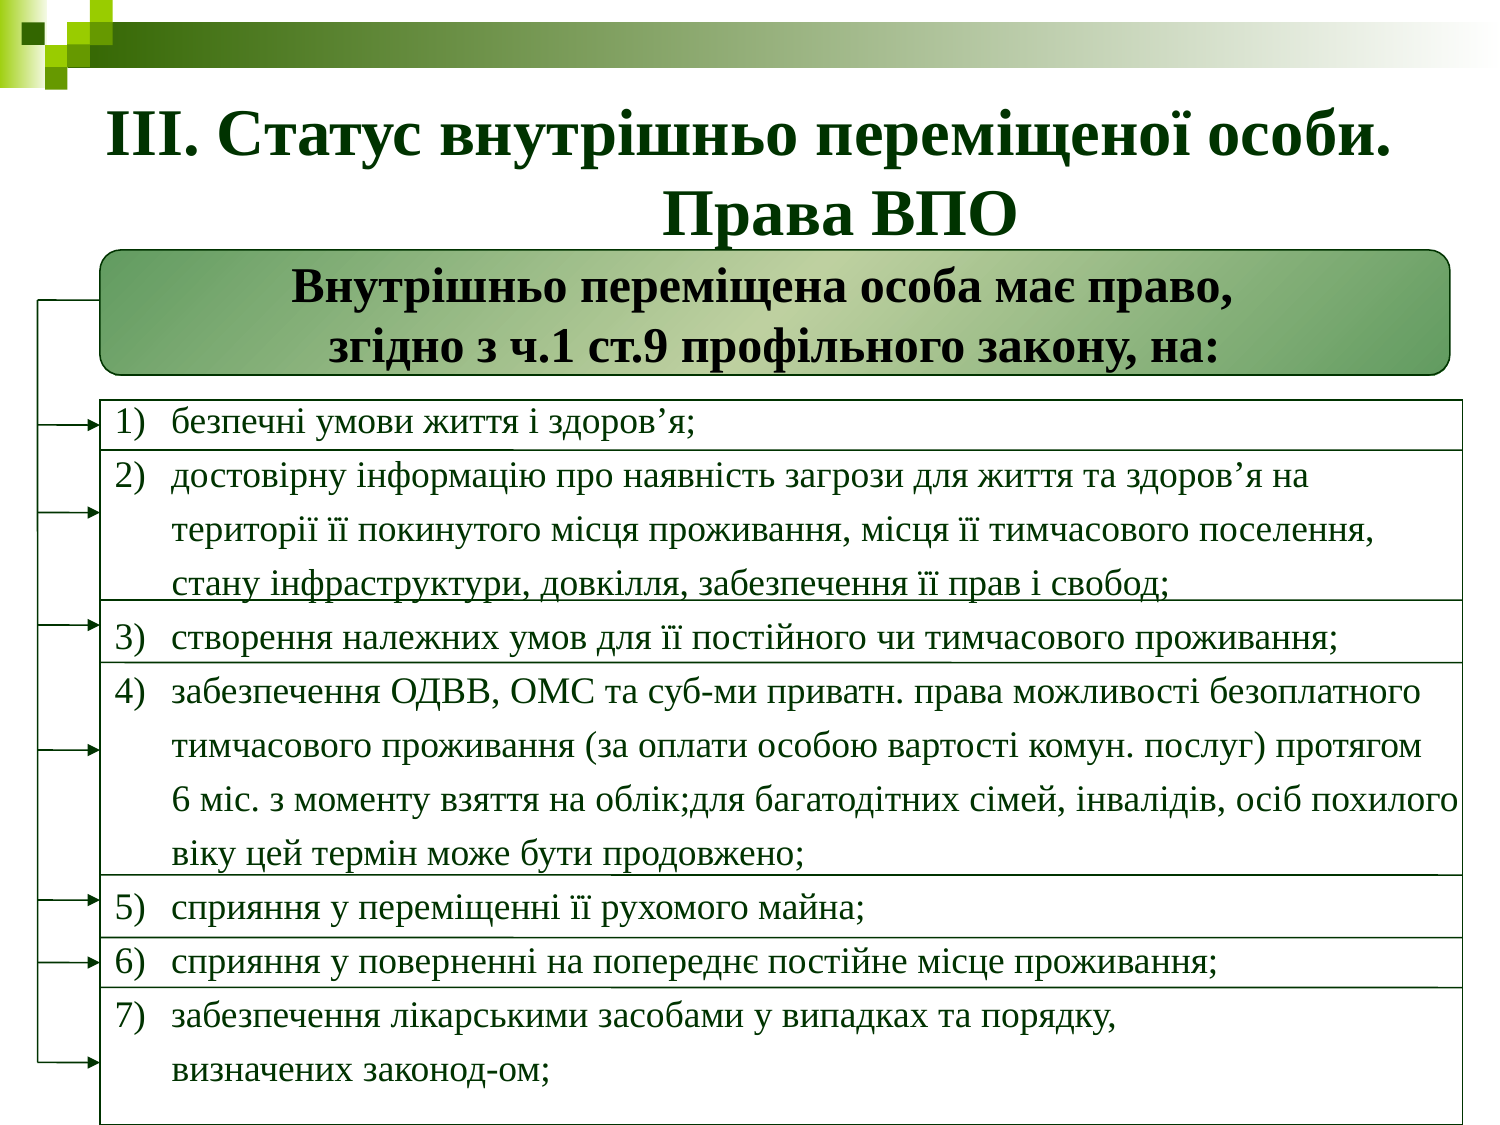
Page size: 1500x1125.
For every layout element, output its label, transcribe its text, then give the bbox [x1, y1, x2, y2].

title ІІІ. Статус внутрішньо переміщеної особи. Права ВПО [0, 99, 1500, 238]
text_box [37, 249, 1463, 1125]
